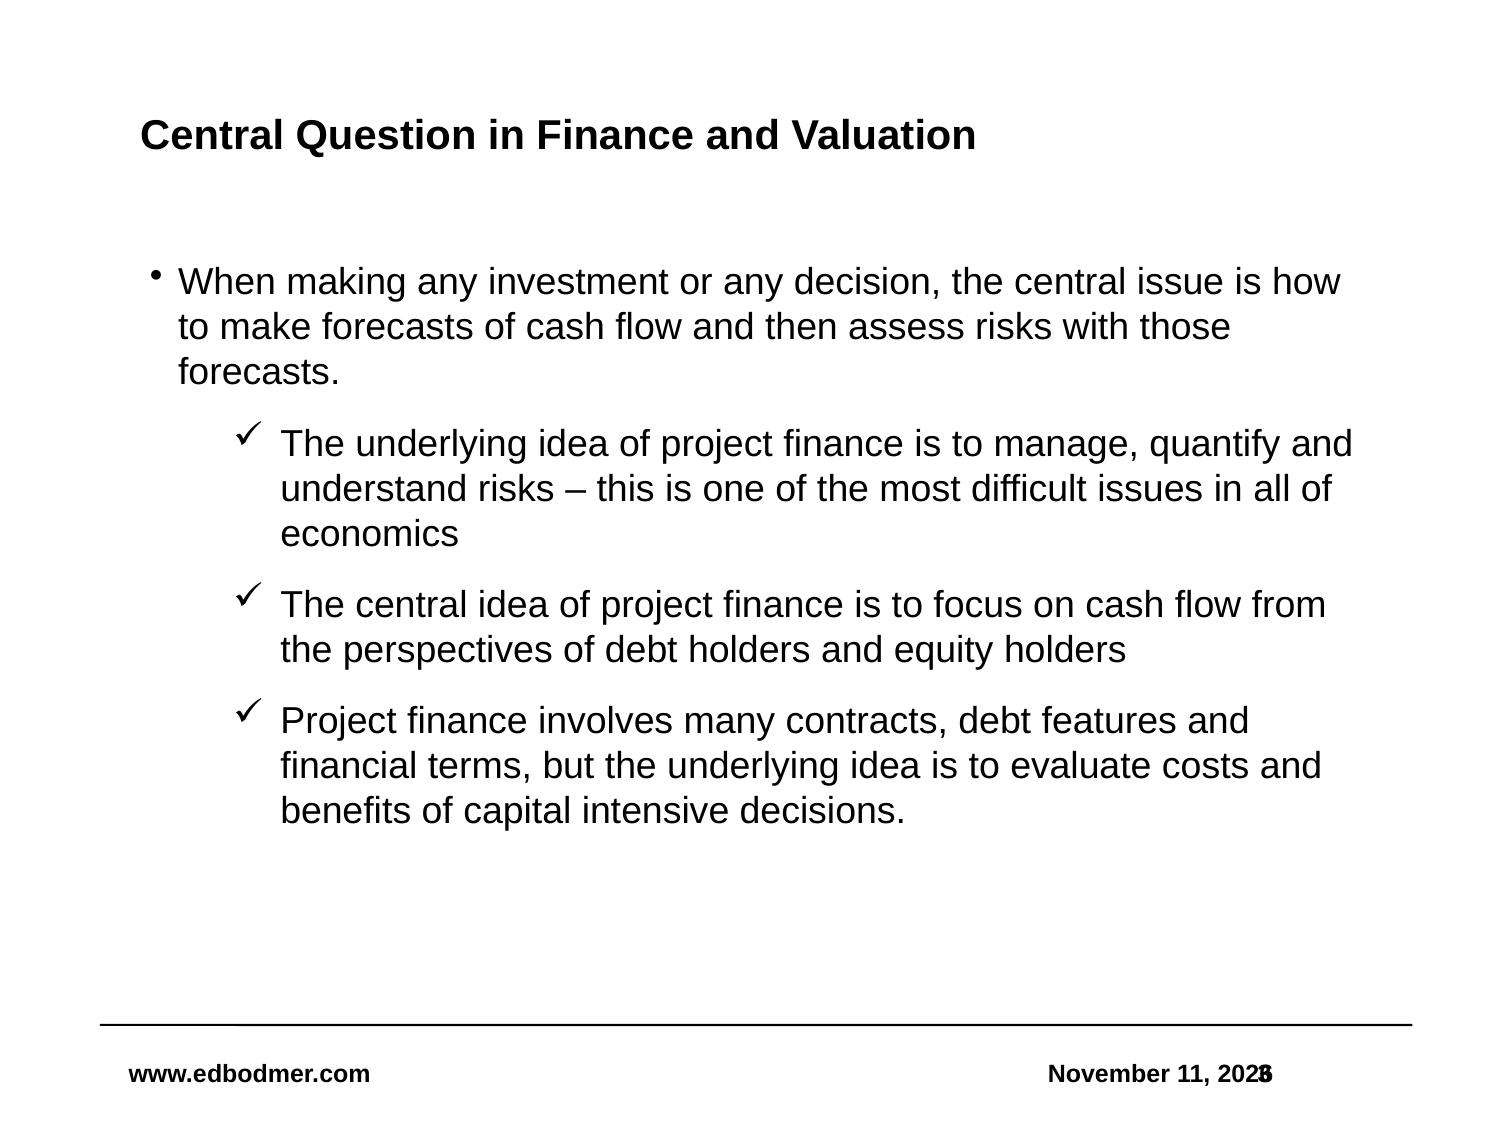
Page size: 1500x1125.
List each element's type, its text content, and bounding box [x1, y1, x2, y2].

title Central Question in Finance and Valuation [124, 99, 1288, 226]
list When making any investment or any decision, the central issue is how to make forecasts of cash flow and then assess risks with those forecasts. The underlying idea of project finance is to manage, quantify and understand risks – this is one of the most difficult issues in all of economics The central idea of project finance is to focus on cash flow from the perspectives of debt holders and equity holders Project finance involves many contracts, debt features and financial terms, but the underlying idea is to evaluate costs and benefits of capital intensive decisions. [124, 249, 1376, 1001]
